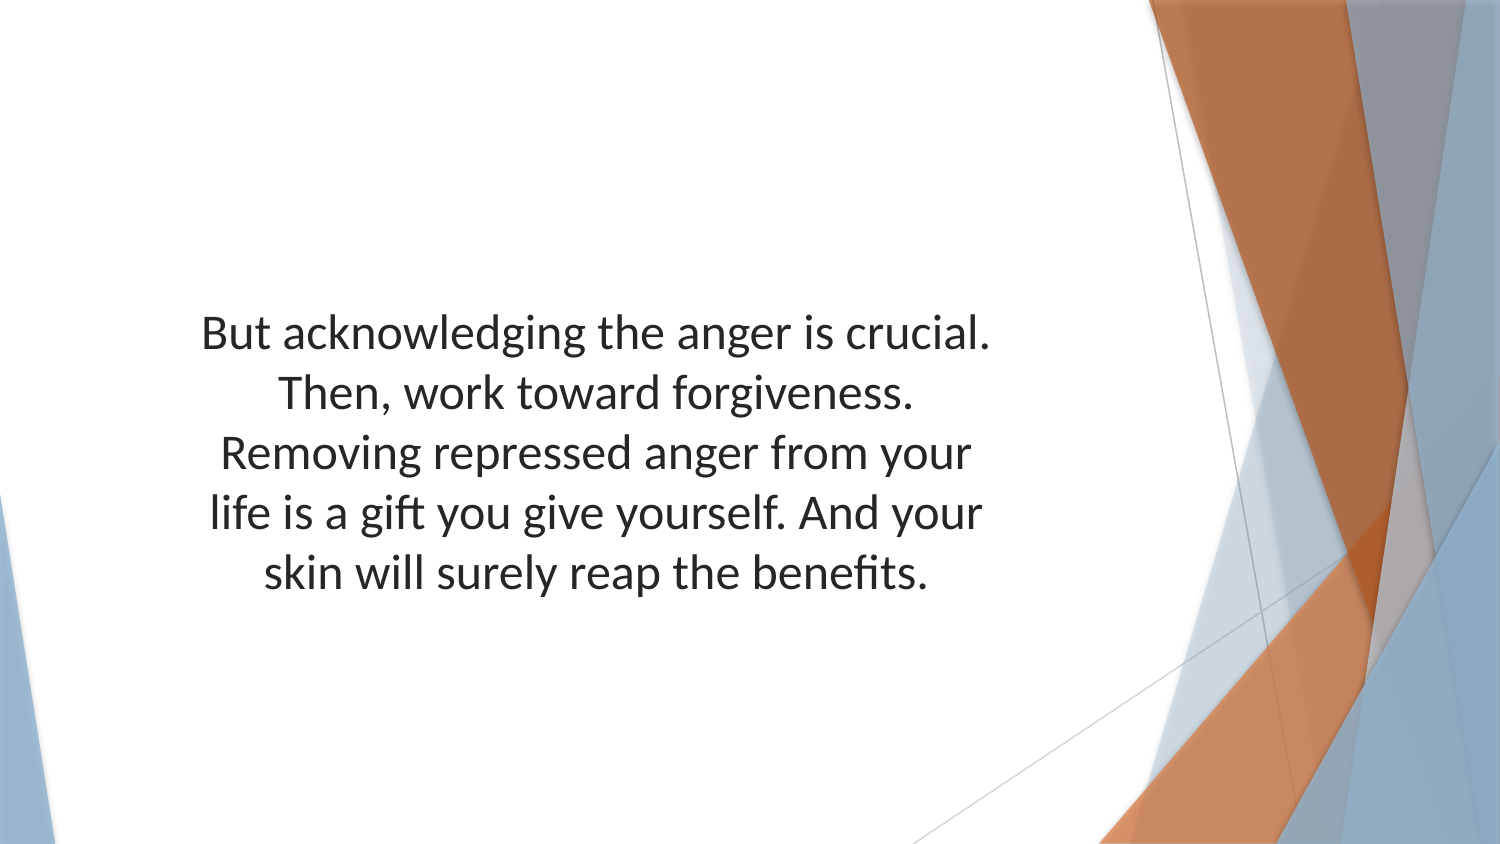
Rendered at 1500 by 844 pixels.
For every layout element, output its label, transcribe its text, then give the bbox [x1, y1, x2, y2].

list But acknowledging the anger is crucial. Then, work toward forgiveness. Removing repressed anger from your life is a gift you give yourself. And your skin will surely reap the benefits. [183, 291, 1010, 706]
